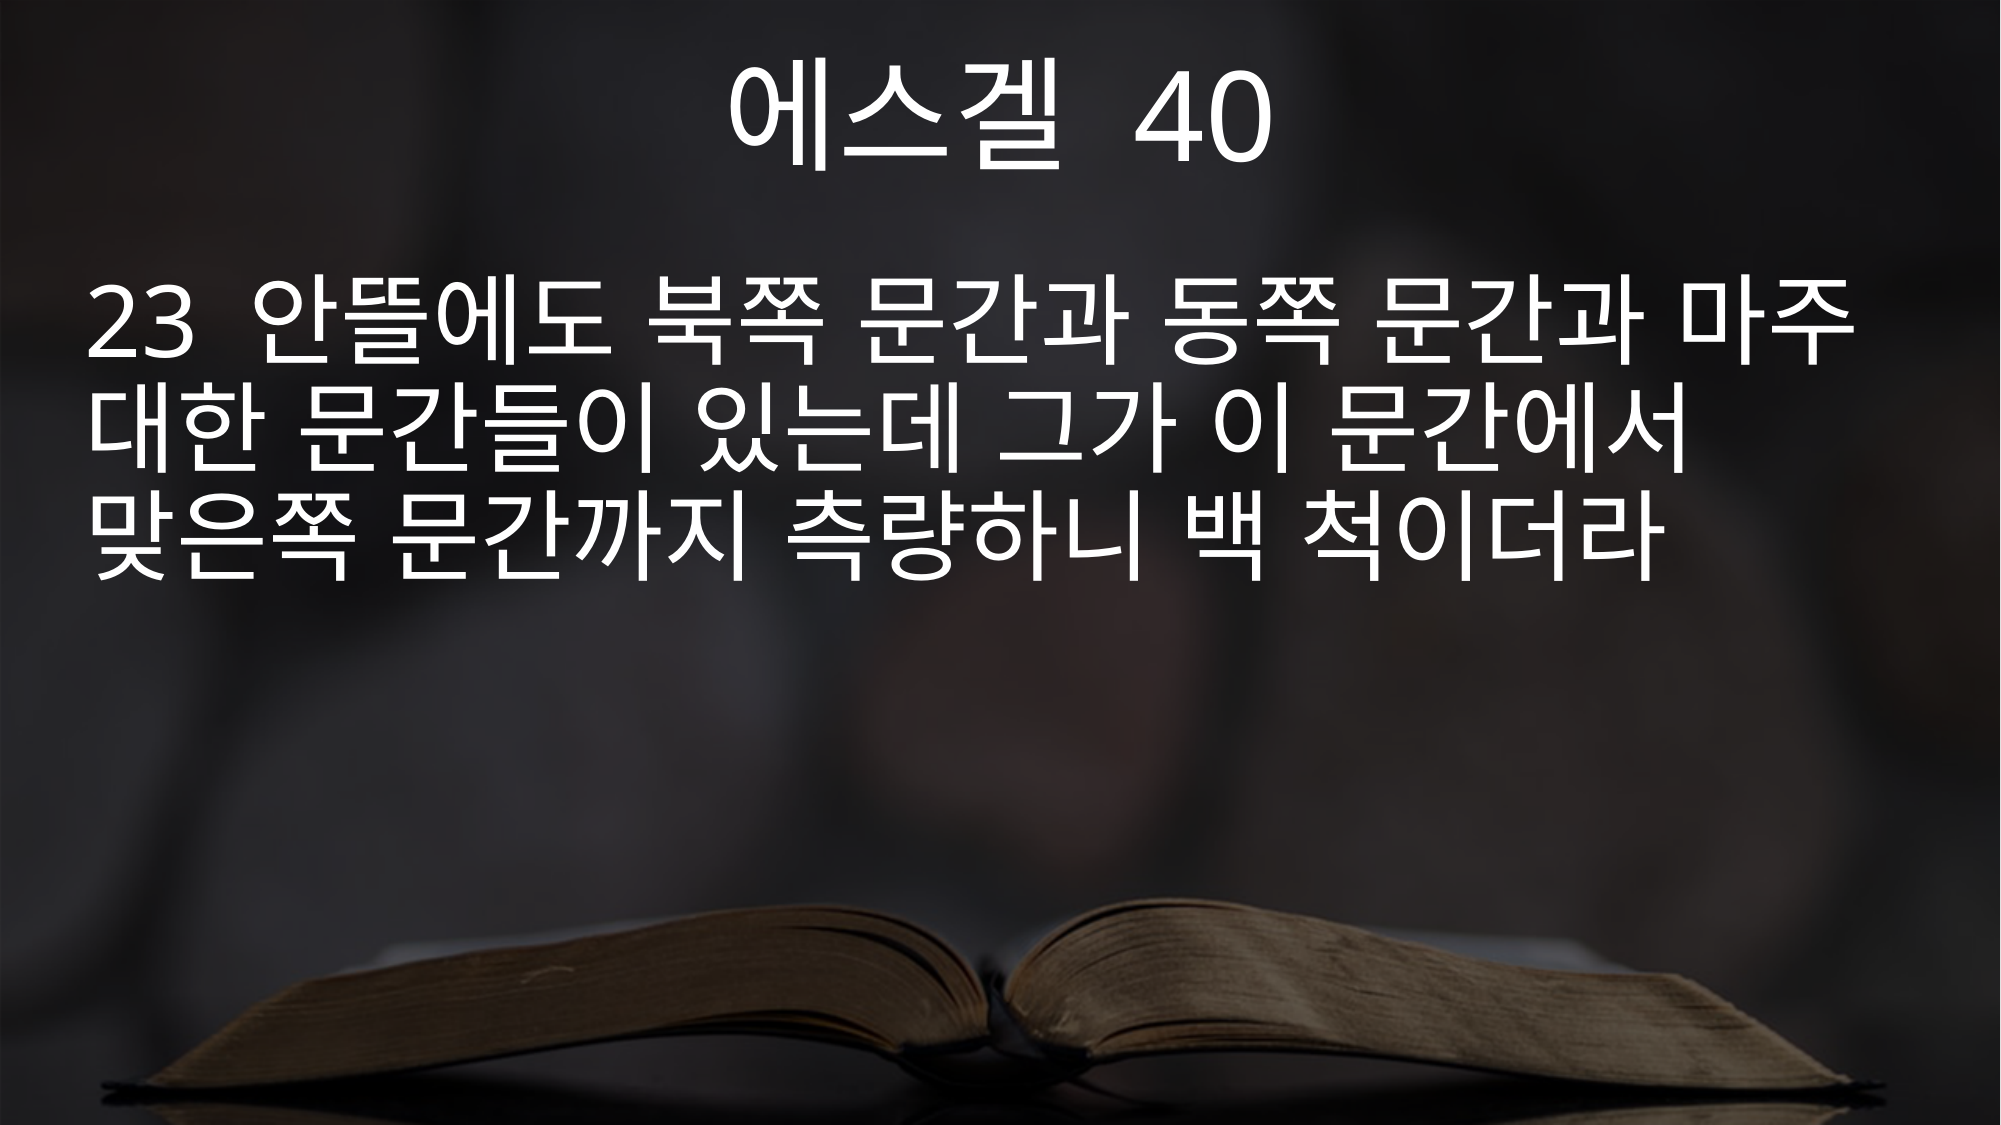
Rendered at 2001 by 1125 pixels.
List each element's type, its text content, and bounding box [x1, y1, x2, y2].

picture [0, 0, 2001, 1125]
list 23 안뜰에도 북쪽 문간과 동쪽 문간과 마주 대한 문간들이 있는데 그가 이 문간에서 맞은쪽 문간까지 측량하니 백 척이더라 [69, 263, 1953, 423]
footer 에스겔 40 [0, 32, 2000, 192]
